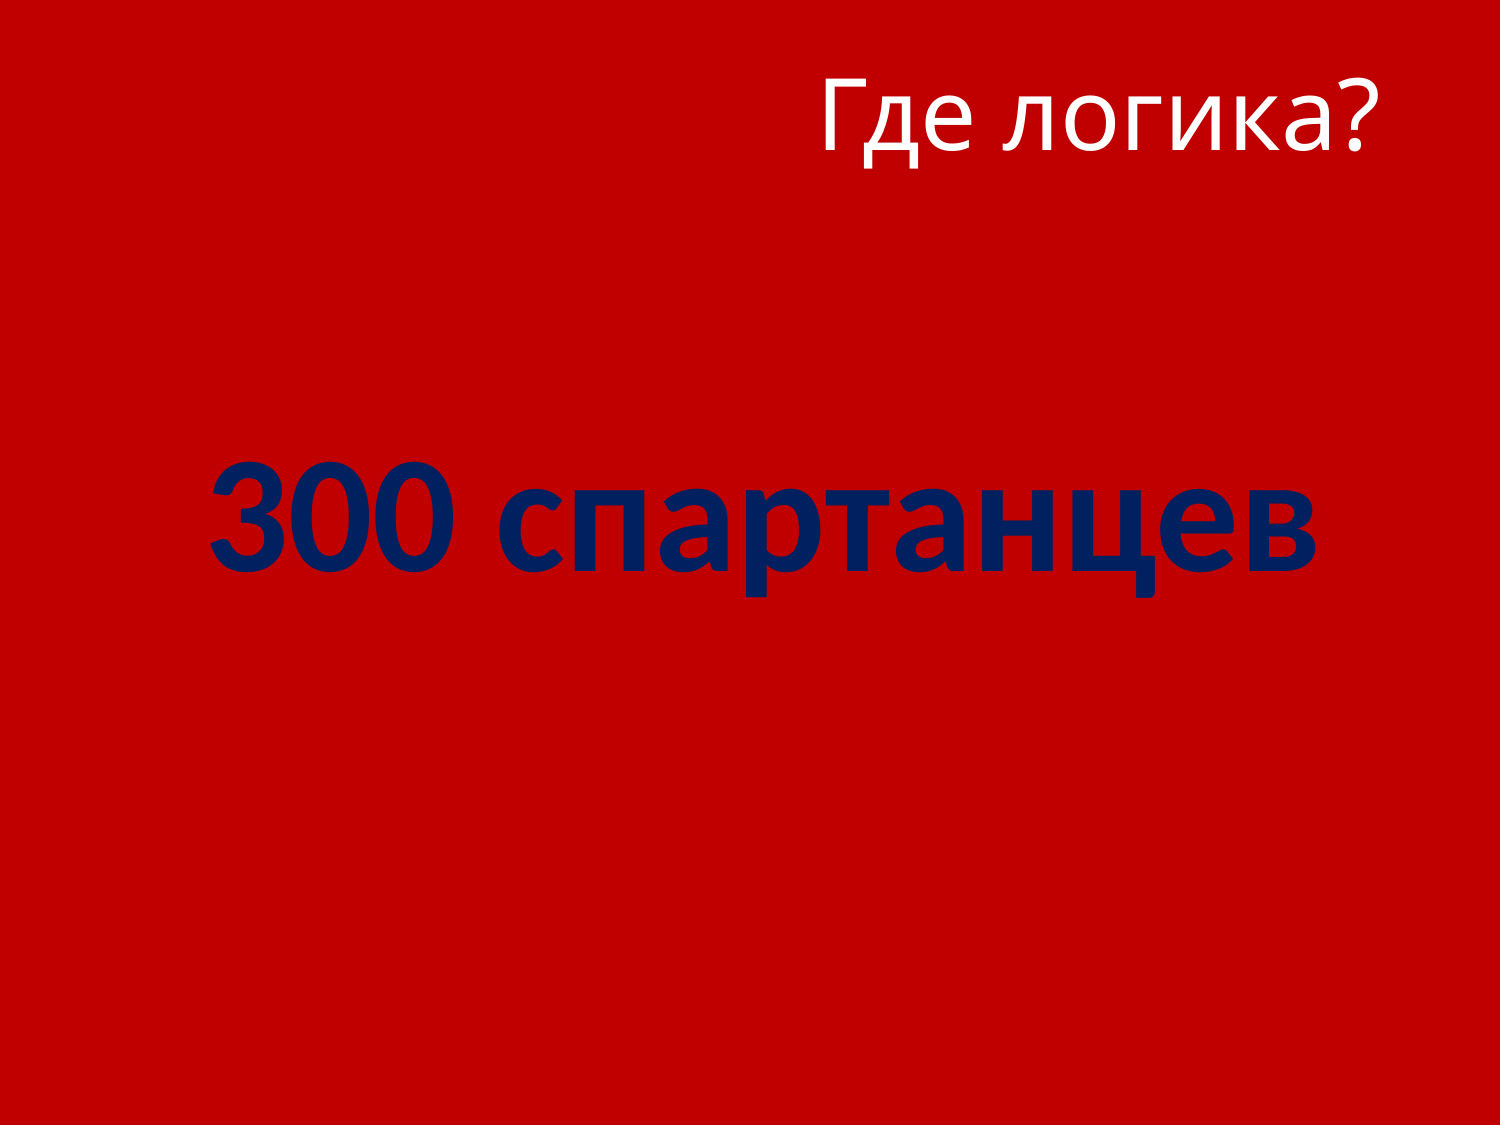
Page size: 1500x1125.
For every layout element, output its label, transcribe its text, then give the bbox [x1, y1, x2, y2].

text_box Где логика? [801, 42, 1397, 178]
list 300 спартанцев [88, 397, 1439, 639]
